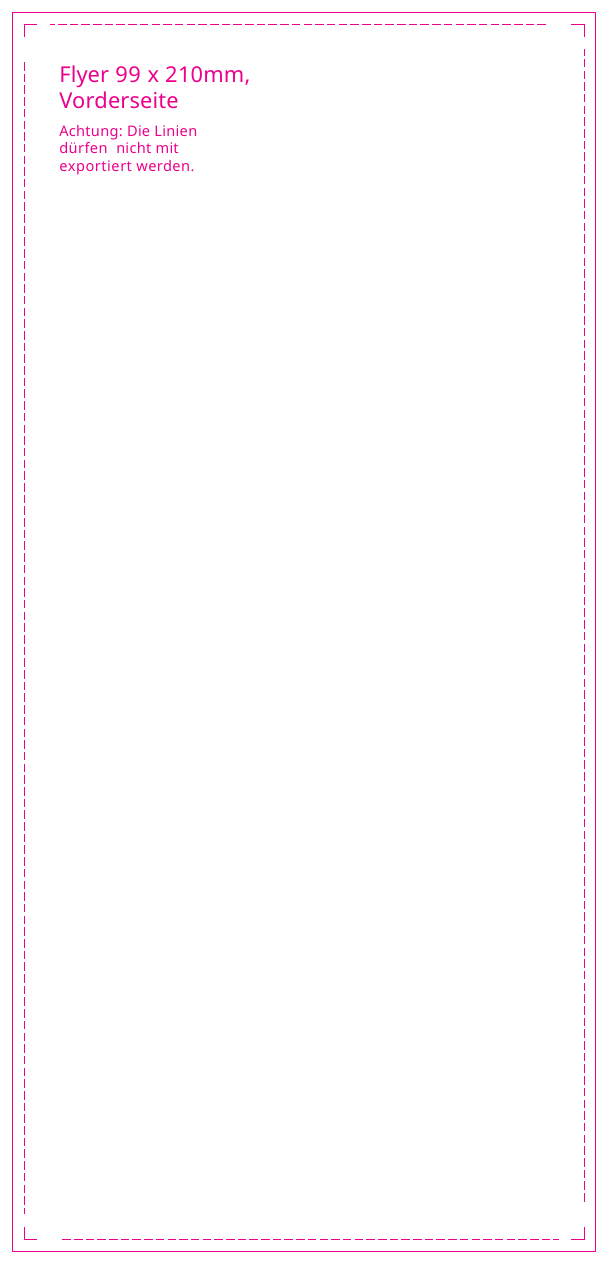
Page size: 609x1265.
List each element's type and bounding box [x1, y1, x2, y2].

text_box [12, 12, 596, 1252]
